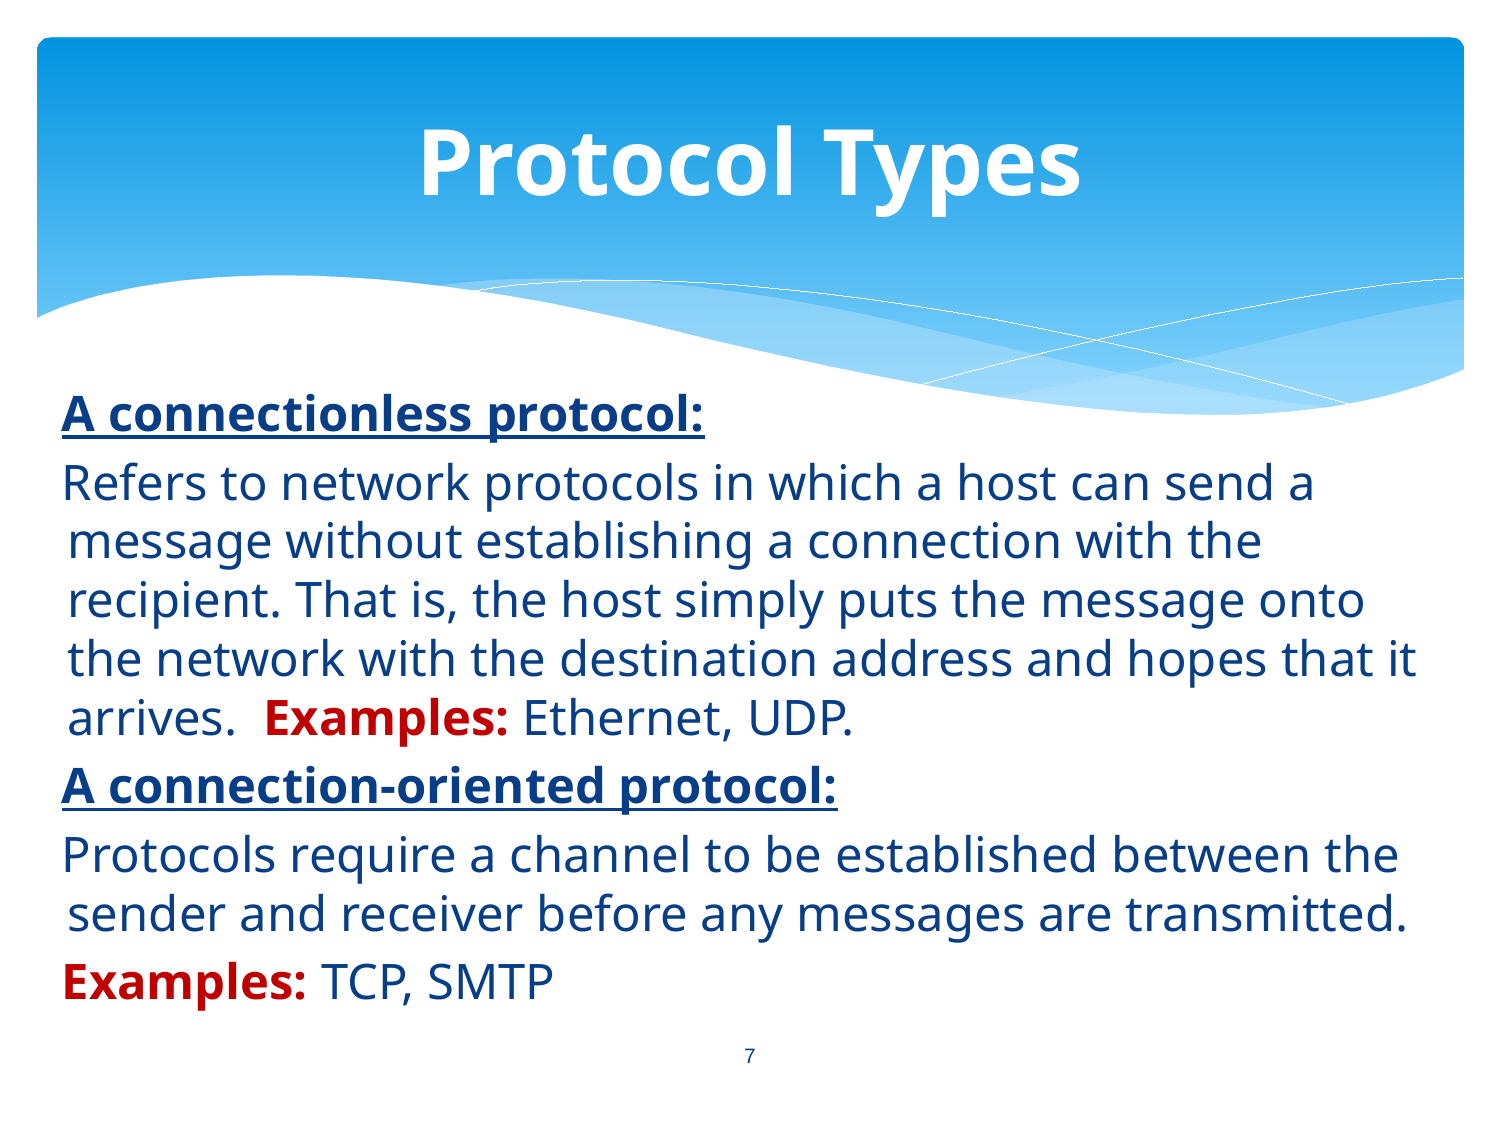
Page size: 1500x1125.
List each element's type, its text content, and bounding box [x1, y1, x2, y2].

slide_number 7 [654, 1025, 846, 1086]
title Protocol Types [75, 55, 1425, 261]
list A connectionless protocol: Refers to network protocols in which a host can send a message without establishing a connection with the recipient. That is, the host simply puts the message onto the network with the destination address and hopes that it arrives. Examples: Ethernet, UDP. A connection-oriented protocol: Protocols require a channel to be established between the sender and receiver before any messages are transmitted. Examples: TCP, SMTP [37, 375, 1450, 1075]
